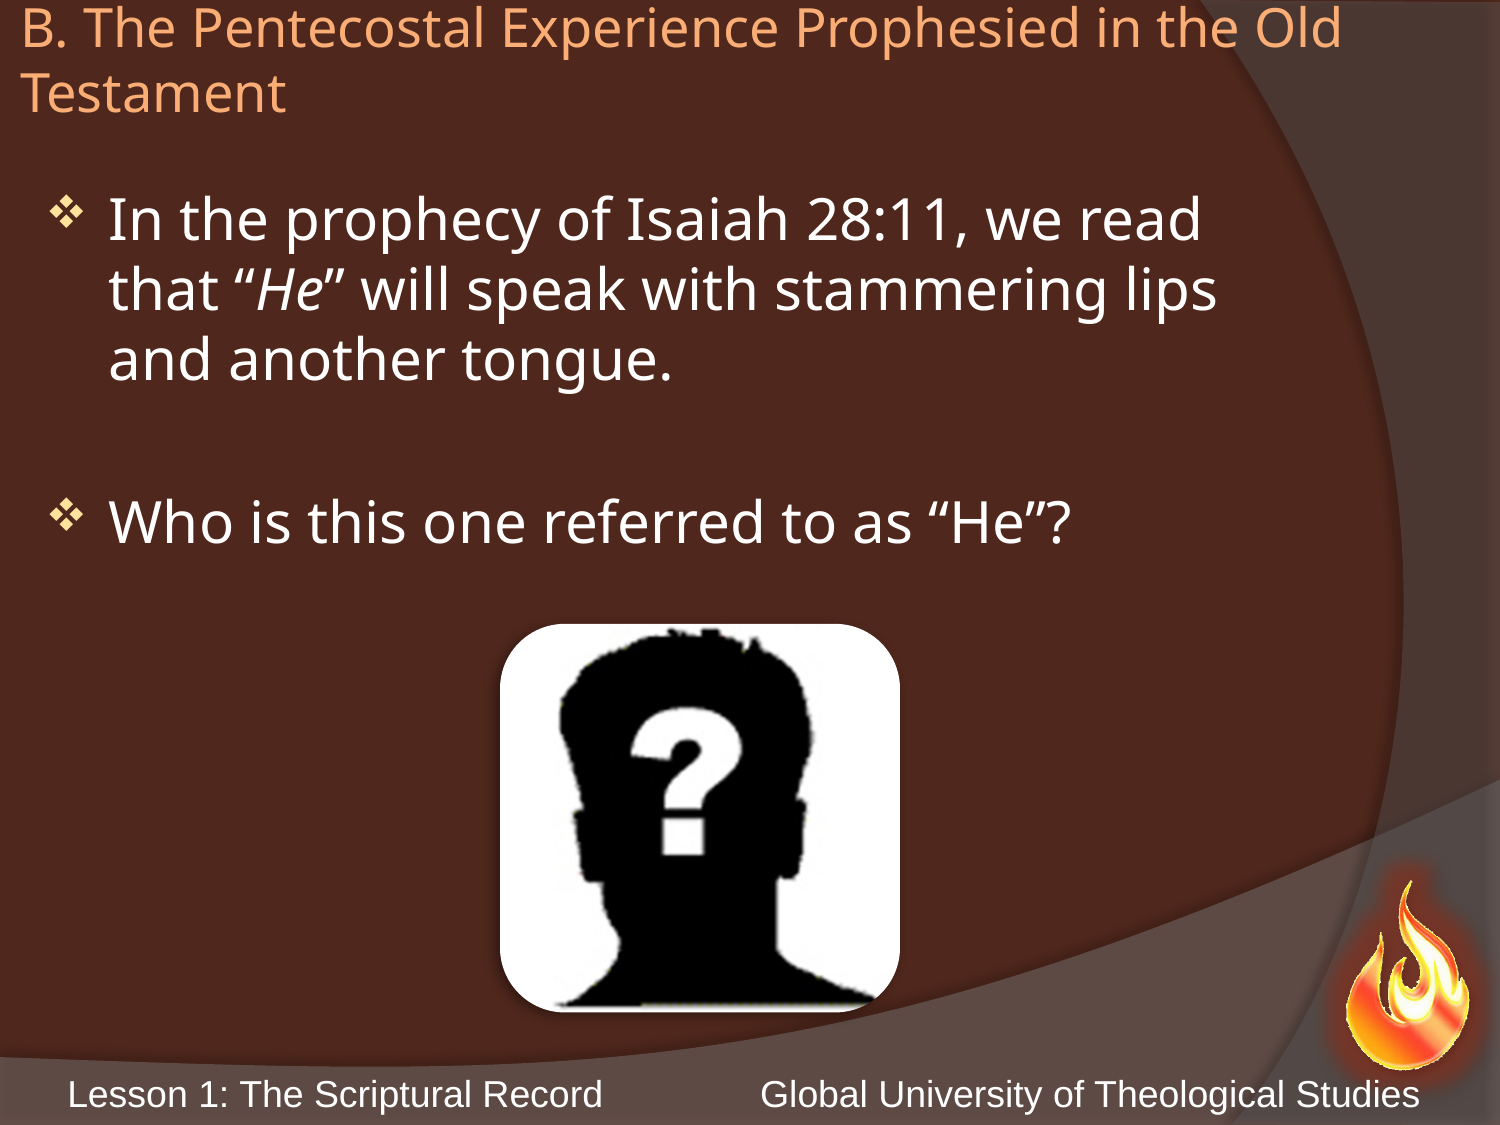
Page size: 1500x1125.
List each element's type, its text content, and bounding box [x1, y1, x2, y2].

list In the prophecy of Isaiah 28:11, we read that “He” will speak with stammering lips and another tongue. Who is this one referred to as “He”? [24, 174, 1313, 975]
text_box Lesson 1: The Scriptural Record Global University of Theological Studies [0, 1062, 1500, 1123]
picture [499, 623, 901, 1013]
title B. The Pentecostal Experience Prophesied in the Old Testament [12, 0, 1475, 118]
picture [1339, 874, 1476, 1078]
